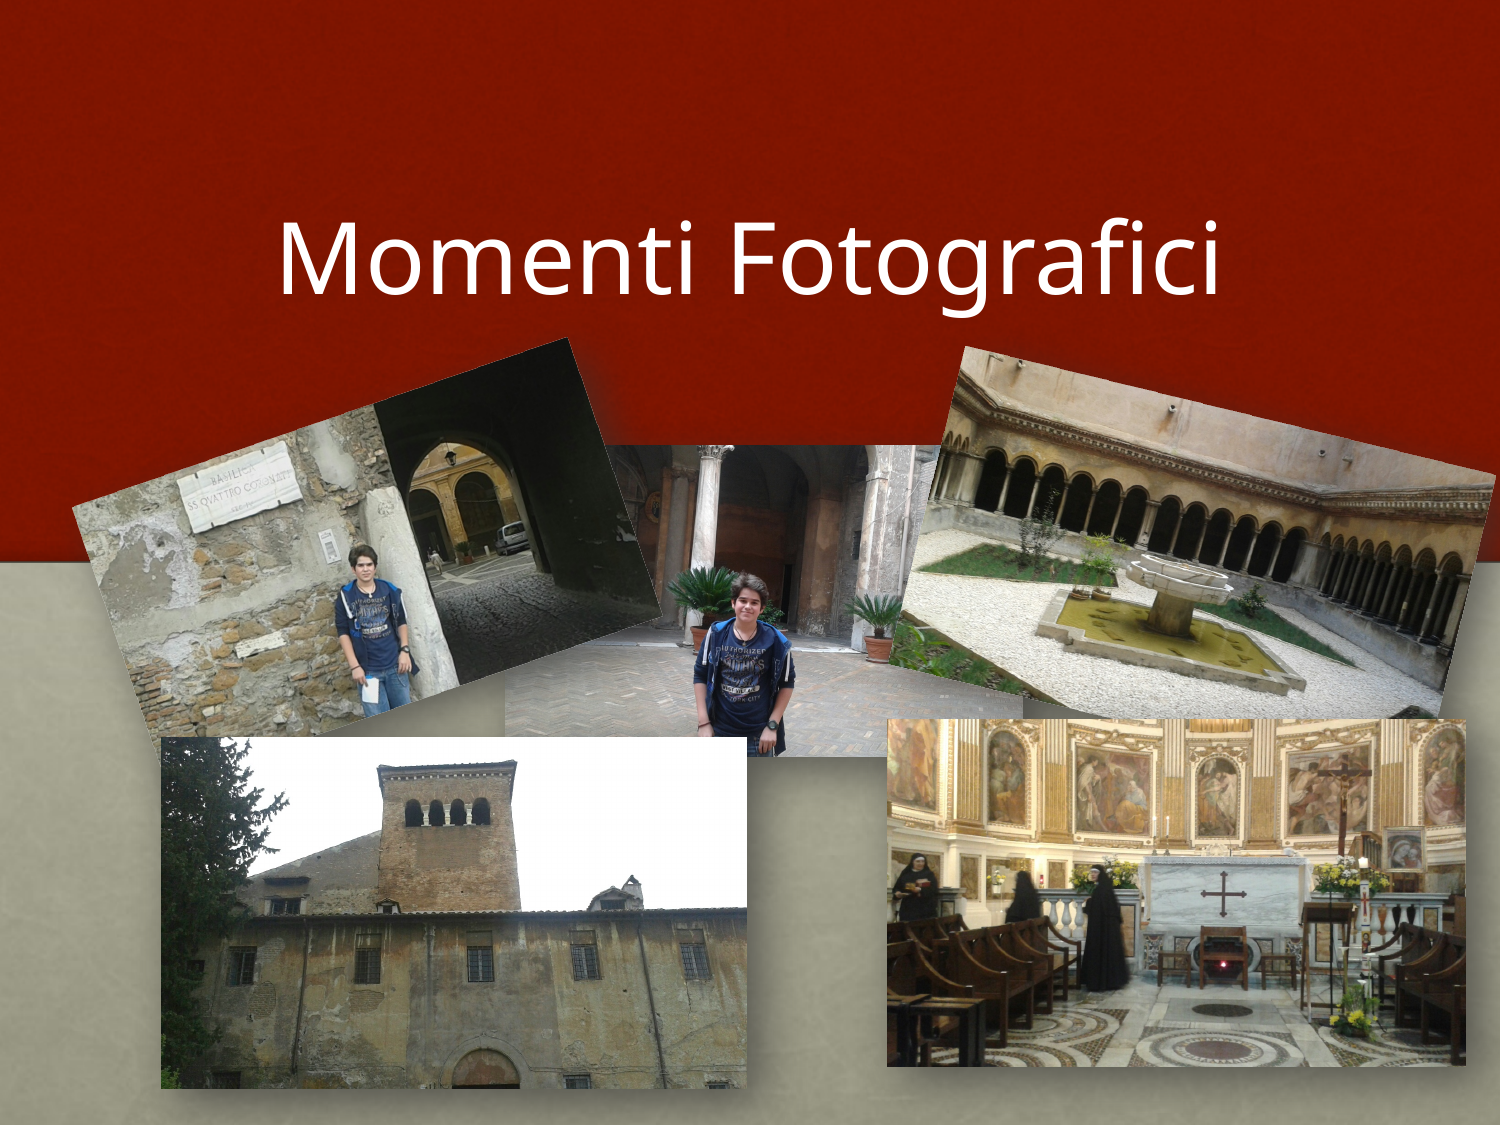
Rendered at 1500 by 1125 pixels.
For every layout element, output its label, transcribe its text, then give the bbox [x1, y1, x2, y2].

title Momenti Fotografici [112, 79, 1388, 323]
picture [0, 338, 1500, 1125]
text_box [1190, 235, 1221, 296]
